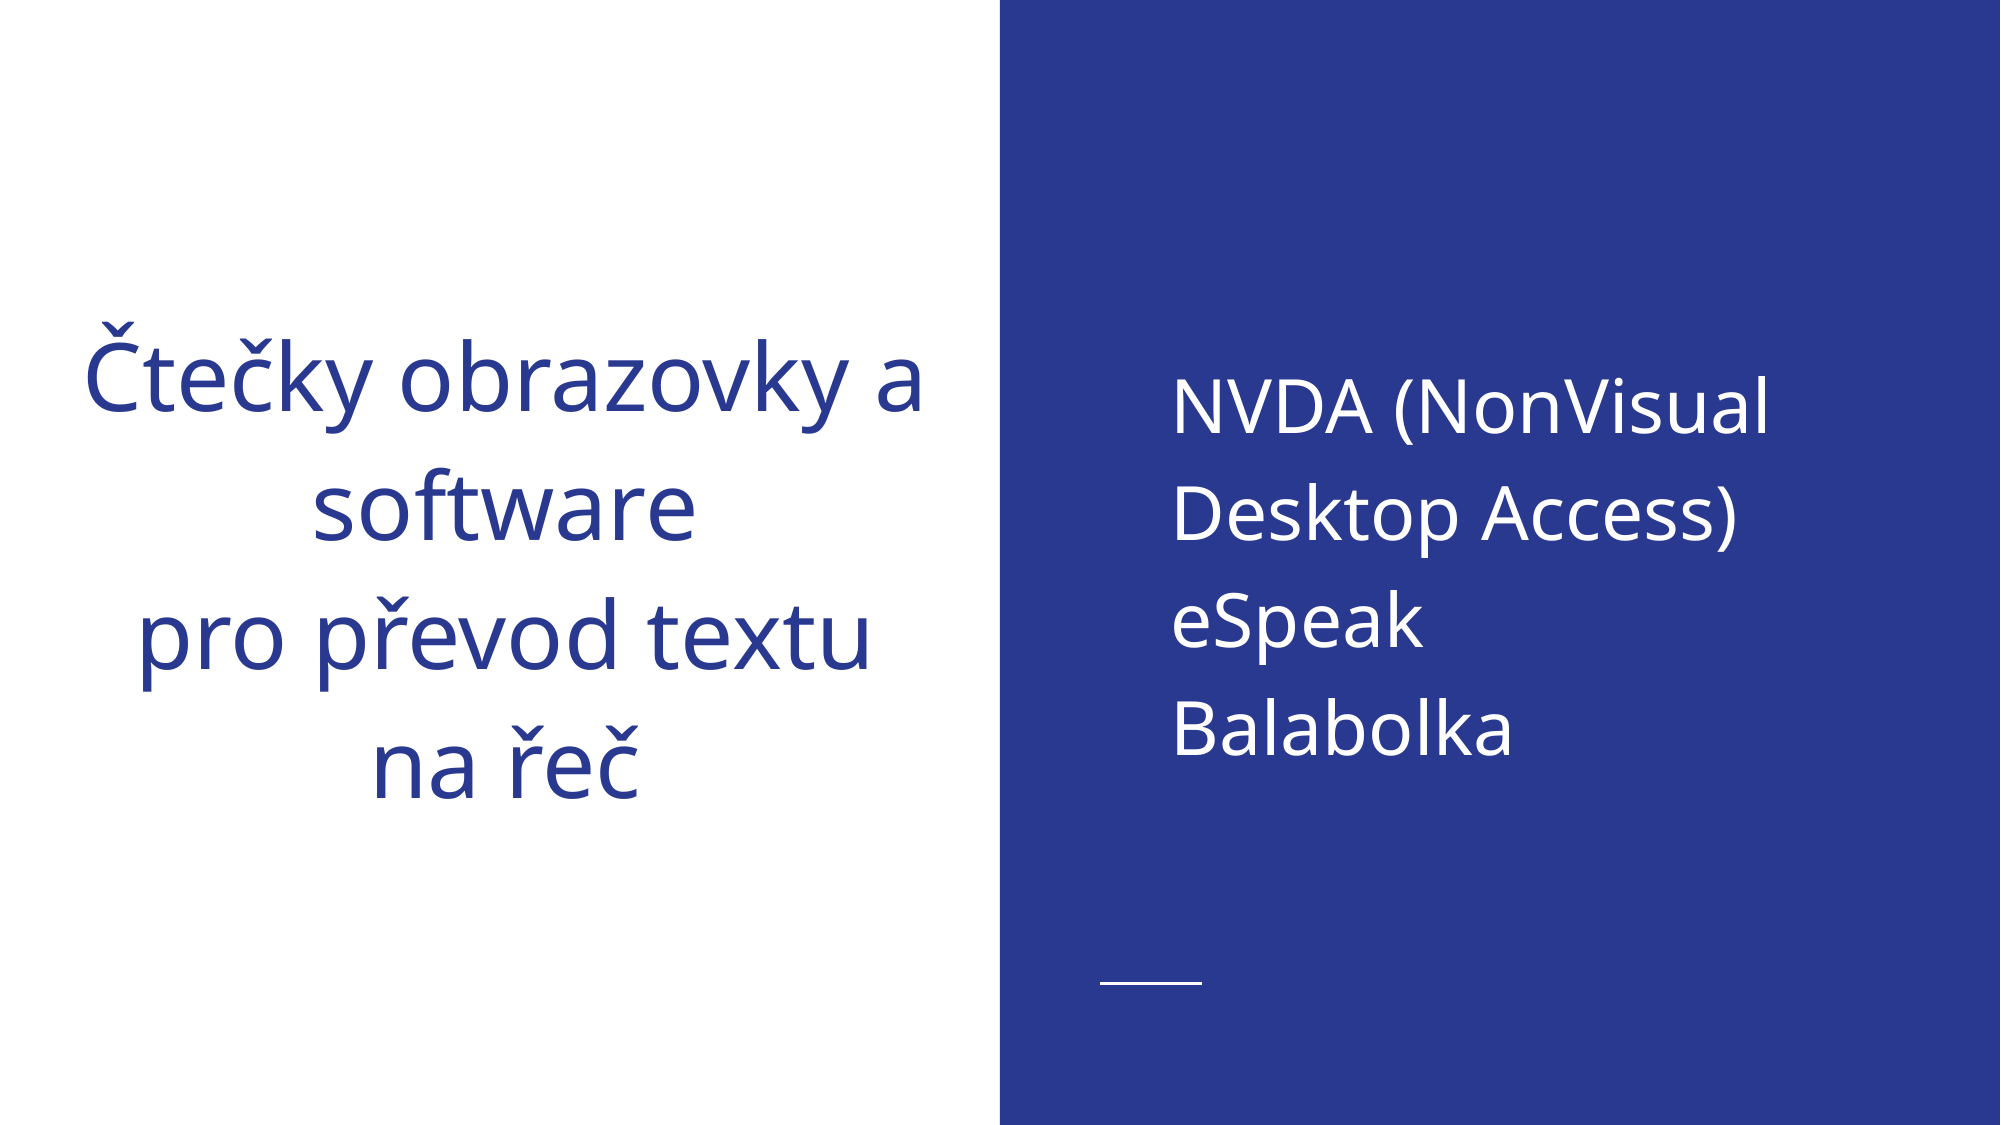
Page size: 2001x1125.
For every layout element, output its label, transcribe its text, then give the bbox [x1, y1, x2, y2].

list NVDA (NonVisual Desktop Access) eSpeak Balabolka [1080, 158, 1920, 967]
title Čtečky obrazovky a software pro převod textu na řeč [62, 291, 948, 834]
